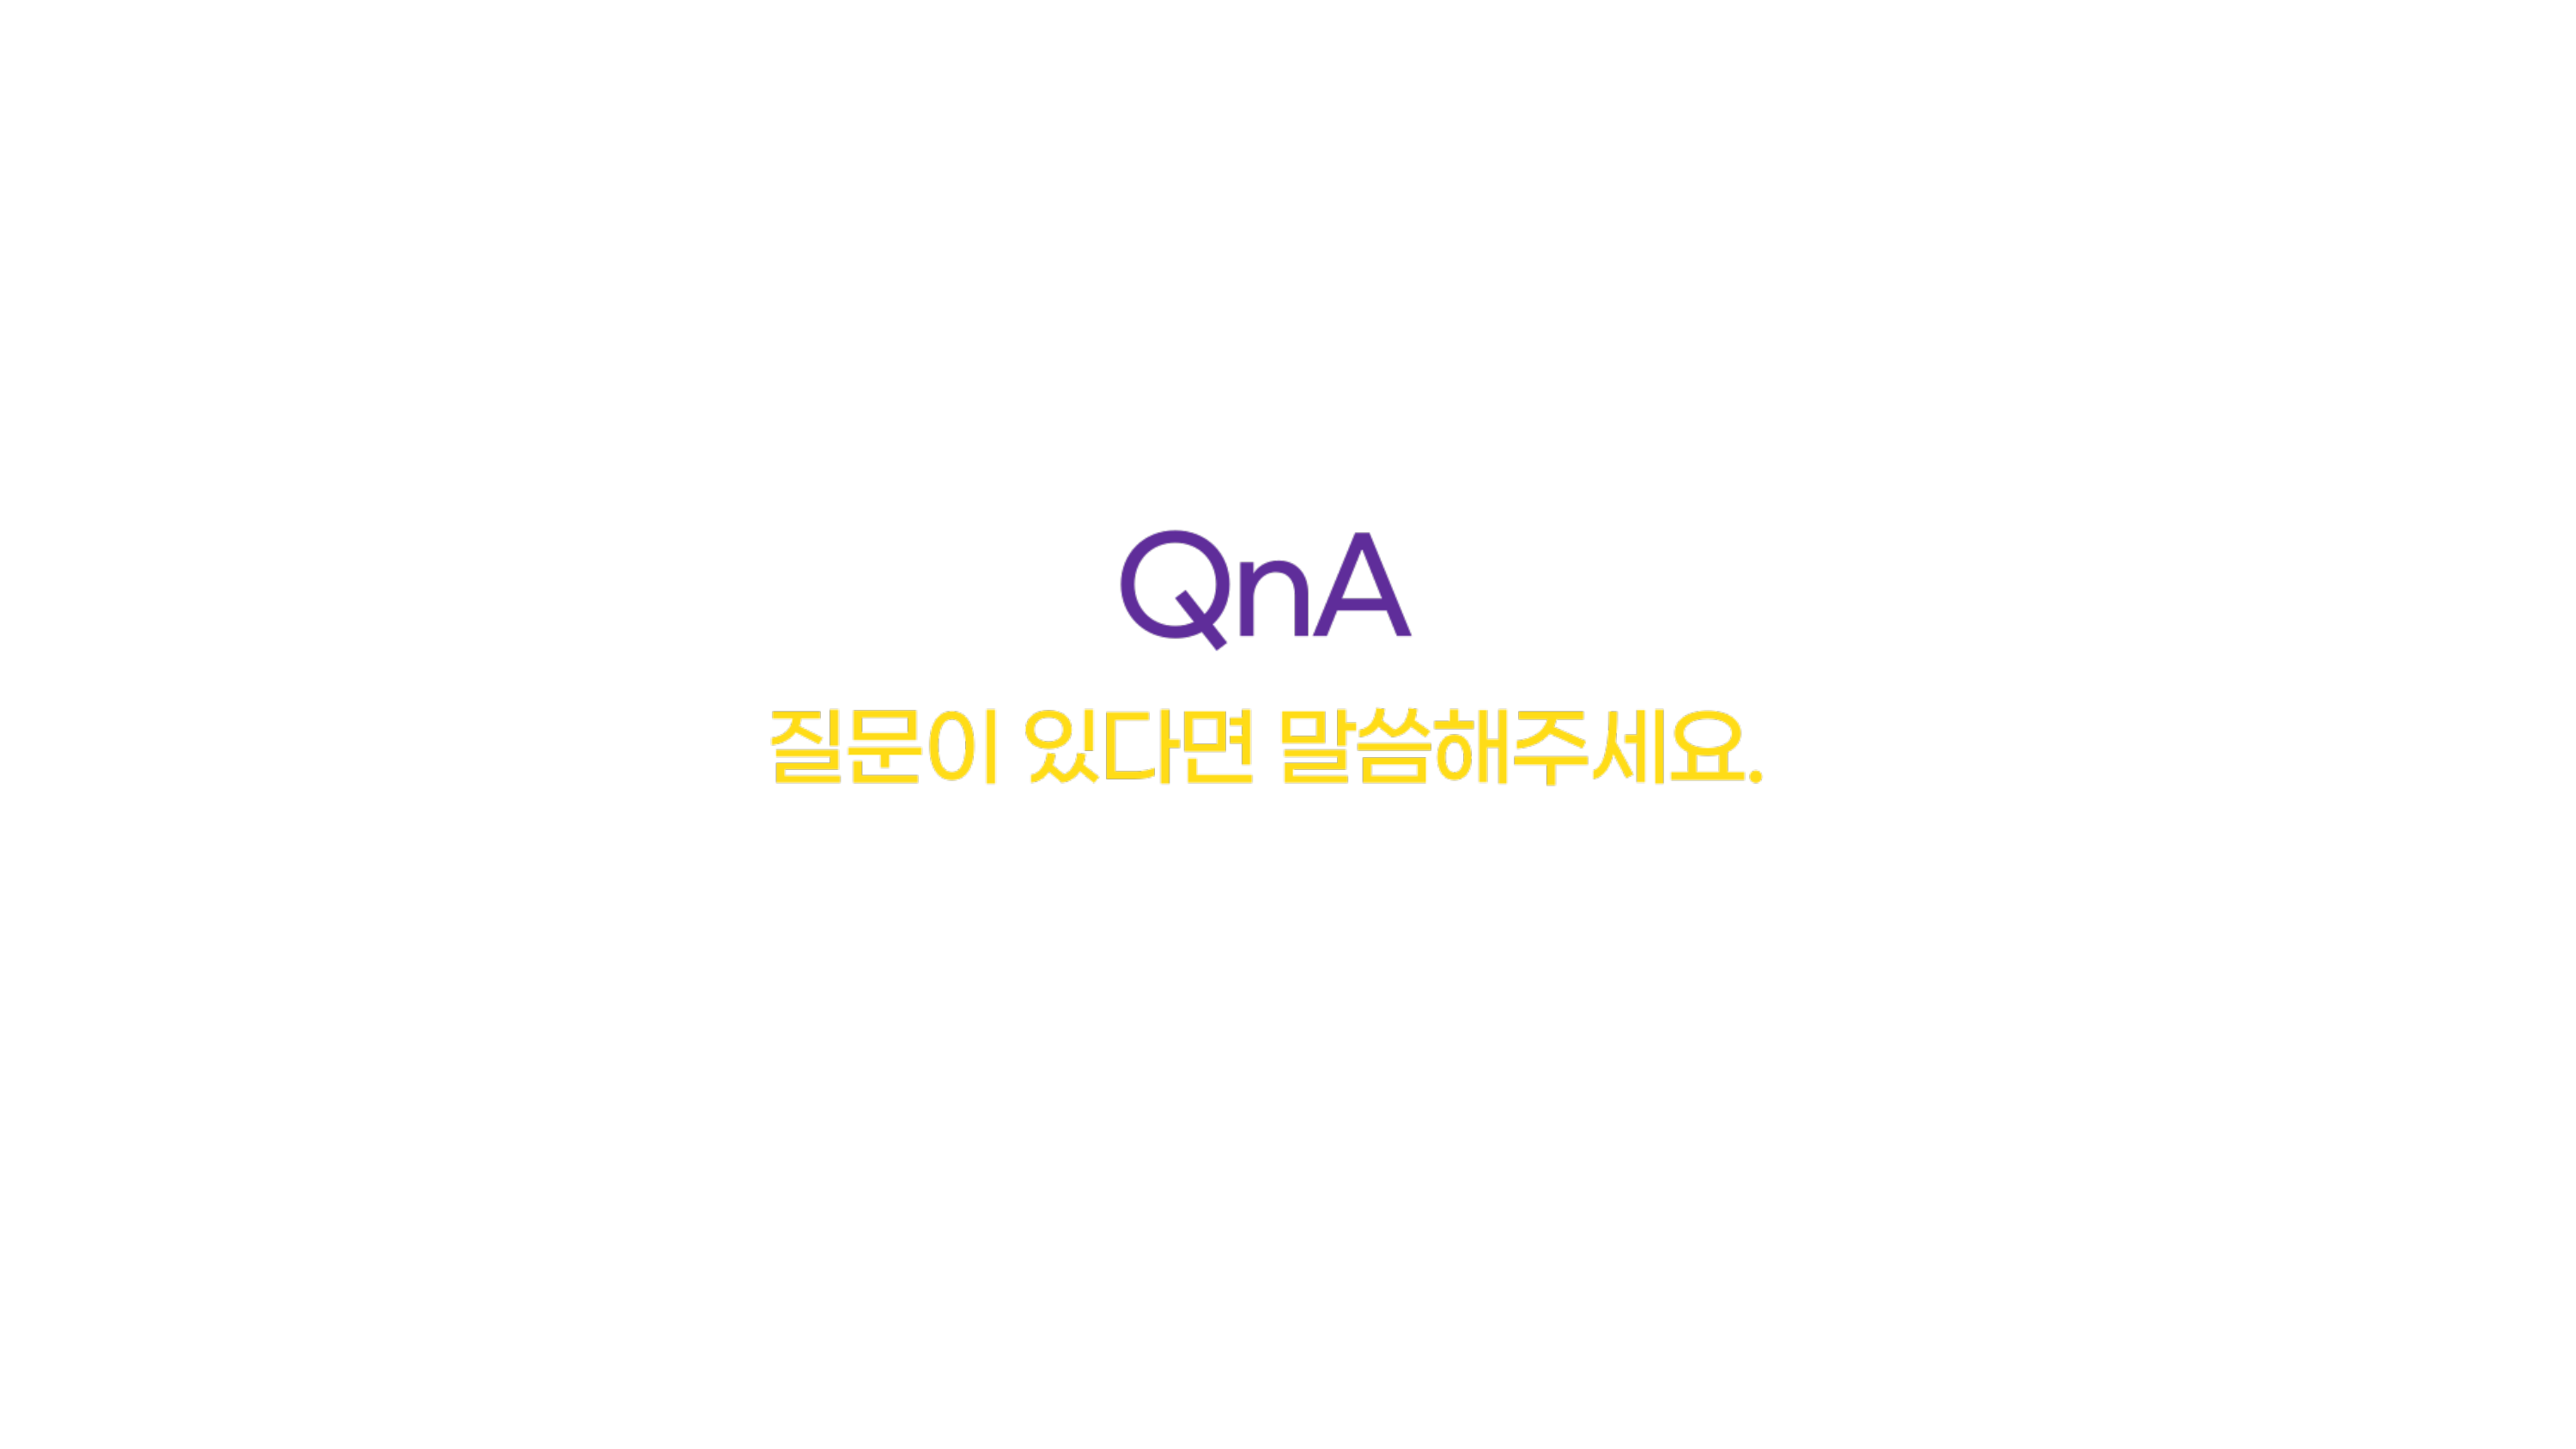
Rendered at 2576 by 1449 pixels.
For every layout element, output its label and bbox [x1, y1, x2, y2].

picture [639, 476, 1814, 824]
